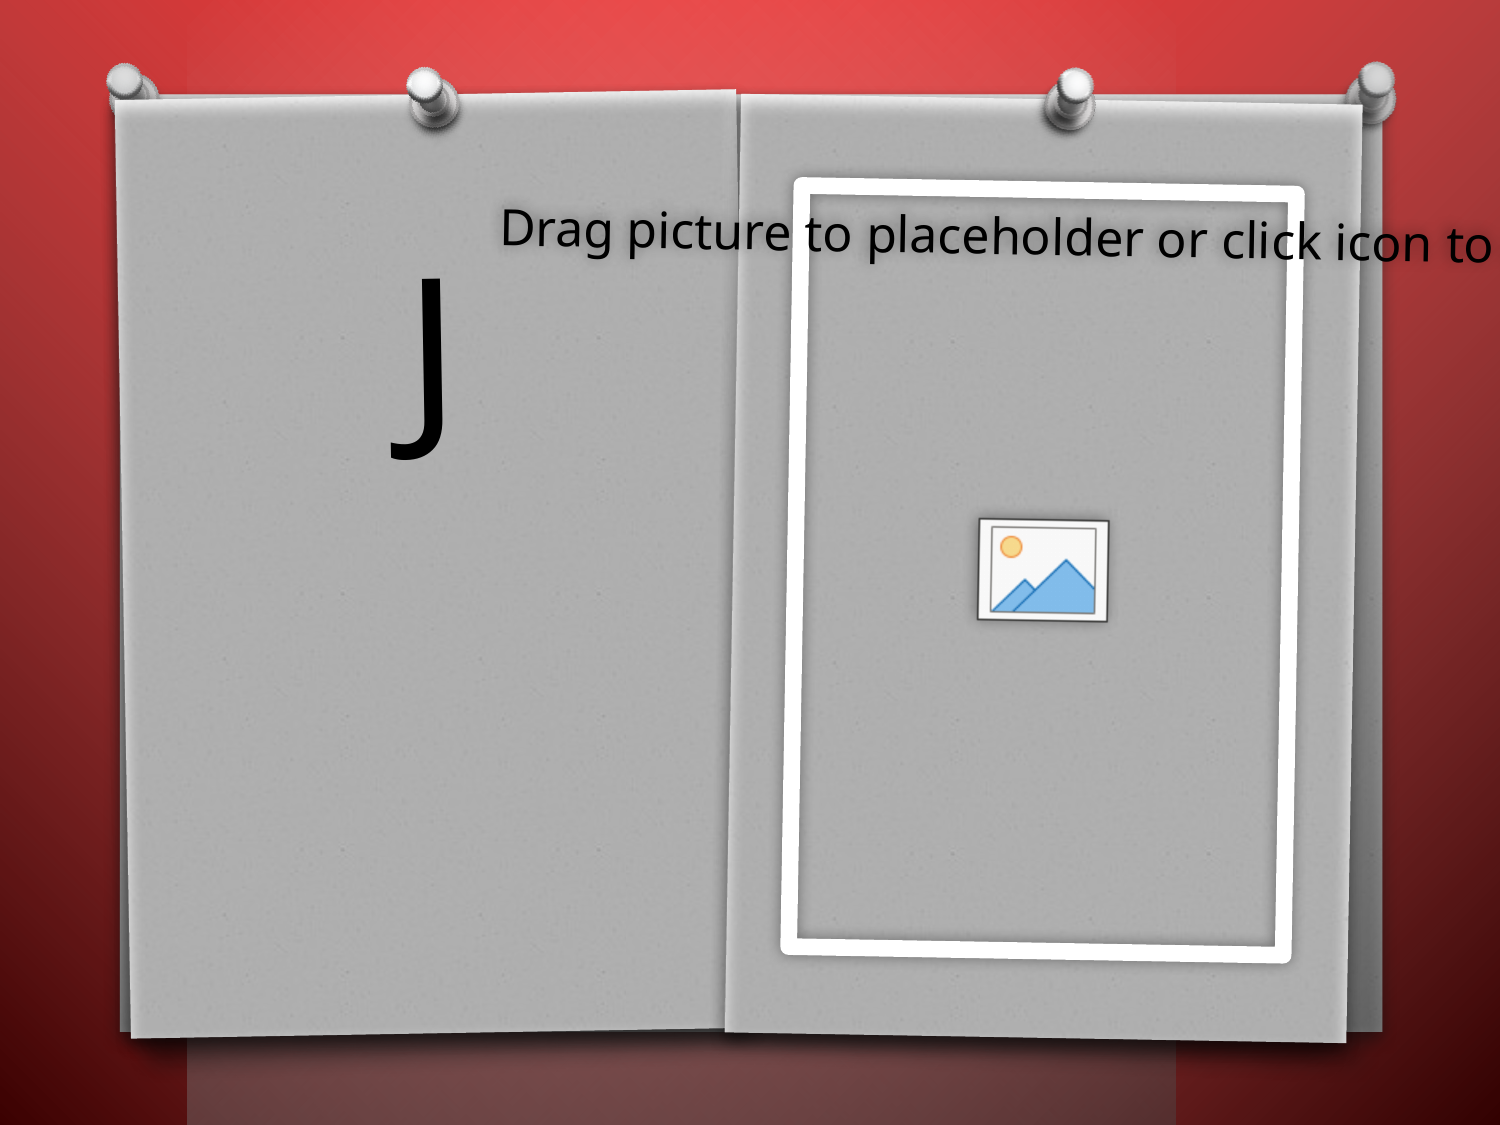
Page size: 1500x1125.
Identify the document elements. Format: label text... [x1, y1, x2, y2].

picture [375, 33, 497, 157]
title J [179, 222, 687, 475]
picture [803, 197, 1282, 943]
picture [1016, 41, 1138, 162]
